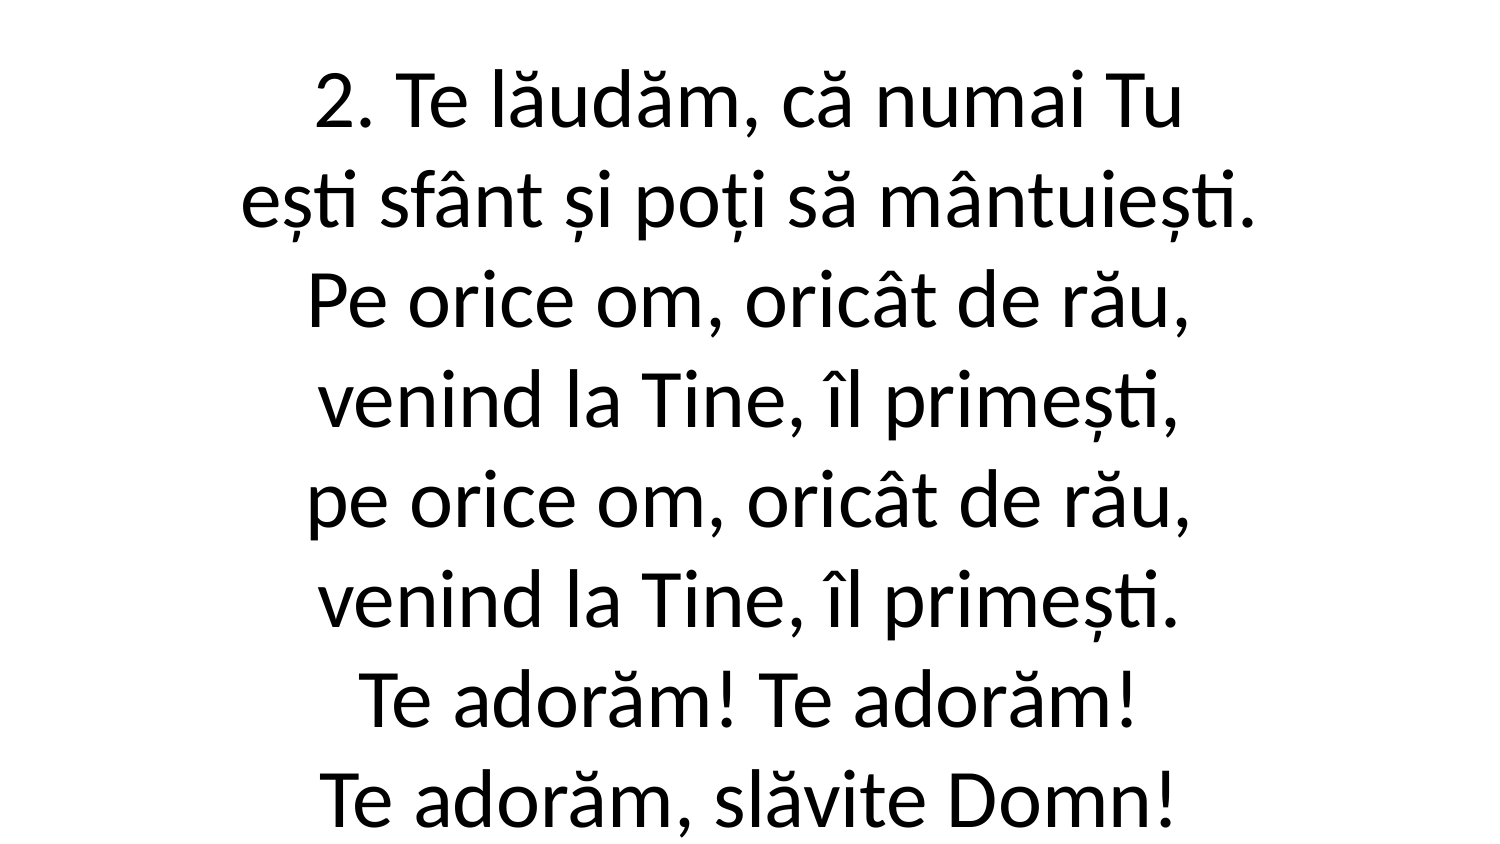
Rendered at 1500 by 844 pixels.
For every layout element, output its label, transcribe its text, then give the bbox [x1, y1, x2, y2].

text_box 2. Te lăudăm, că numai Tu ești sfânt și poți să mântuiești. Pe orice om, oricât de rău, venind la Tine, îl primești, pe orice om, oricât de rău, venind la Tine, îl primești. Te adorăm! Te adorăm! Te adorăm, slăvite Domn! [225, 0, 1275, 844]
